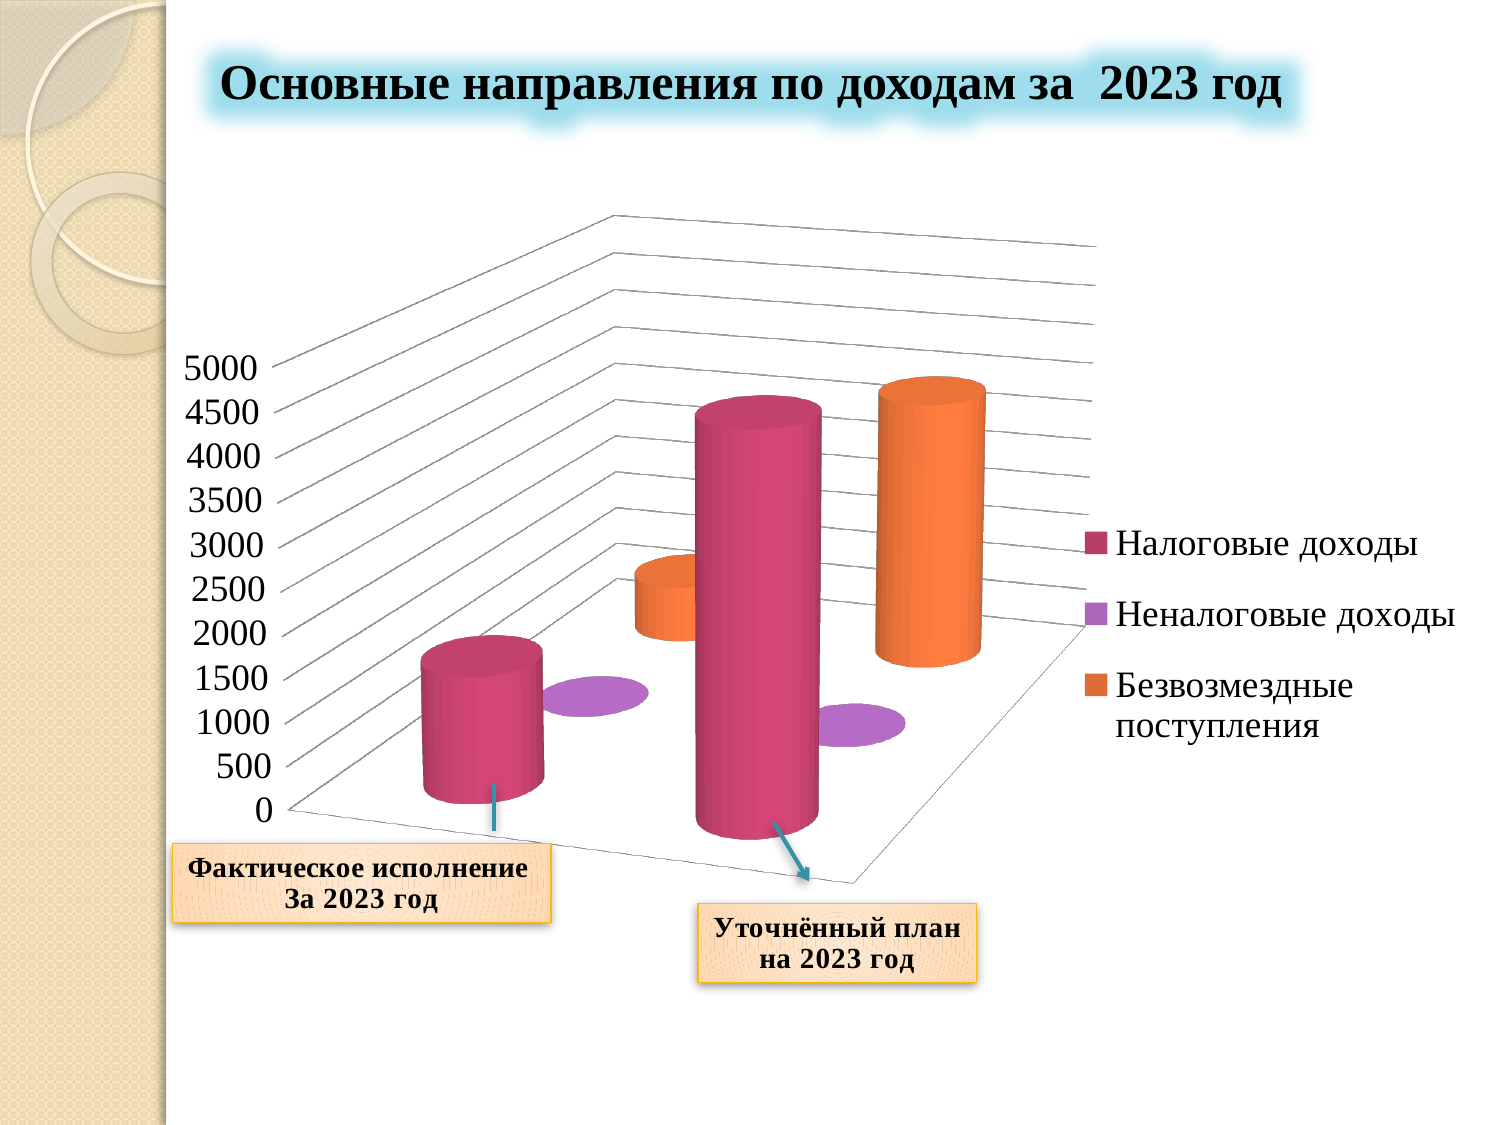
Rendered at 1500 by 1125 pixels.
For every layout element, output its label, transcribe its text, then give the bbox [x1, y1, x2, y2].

text_box Основные направления по доходам за 2023 год [18, 42, 1483, 118]
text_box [773, 822, 810, 882]
chart [76, 172, 1483, 1095]
